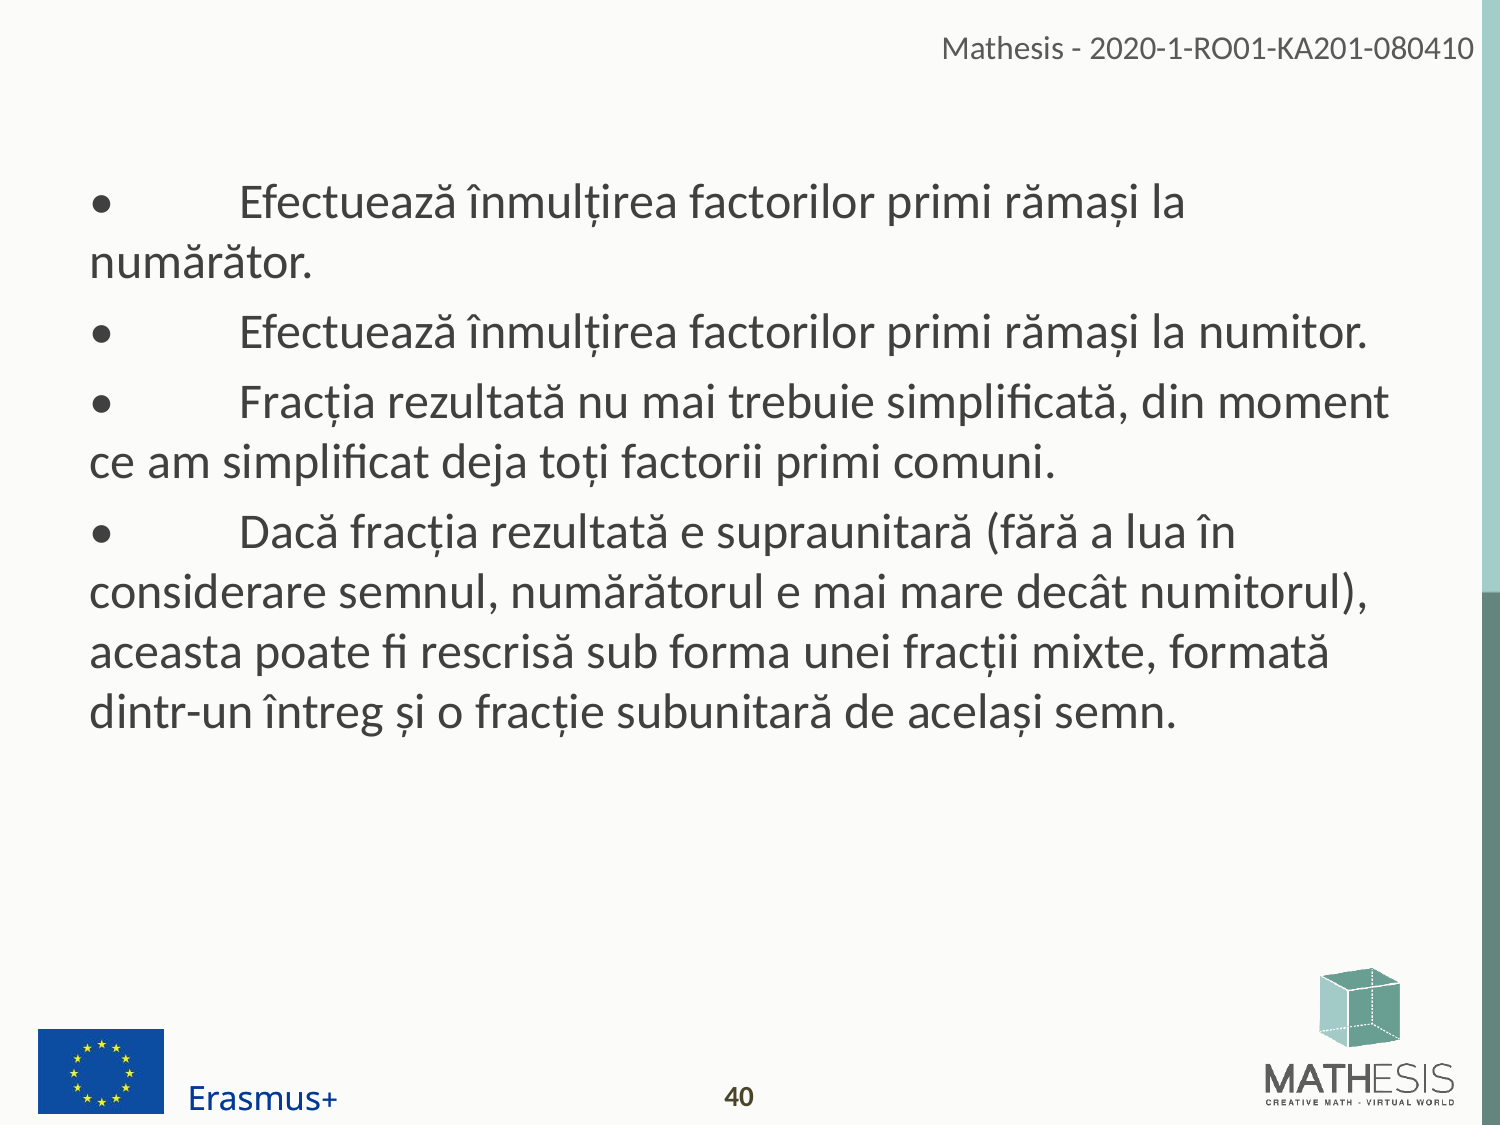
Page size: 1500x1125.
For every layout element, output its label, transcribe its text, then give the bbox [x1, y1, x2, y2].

list • Efectuează înmulțirea factorilor primi rămași la numărător. • Efectuează înmulțirea factorilor primi rămași la numitor. • Fracția rezultată nu mai trebuie simplificată, din moment ce am simplificat deja toți factorii primi comuni. • Dacă fracția rezultată e supraunitară (fără a lua în considerare semnul, numărătorul e mai mare decât numitorul), aceasta poate fi rescrisă sub forma unei fracții mixte, formată dintr-un întreg și o fracție subunitară de același semn. [75, 161, 1425, 904]
picture [38, 1029, 164, 1114]
